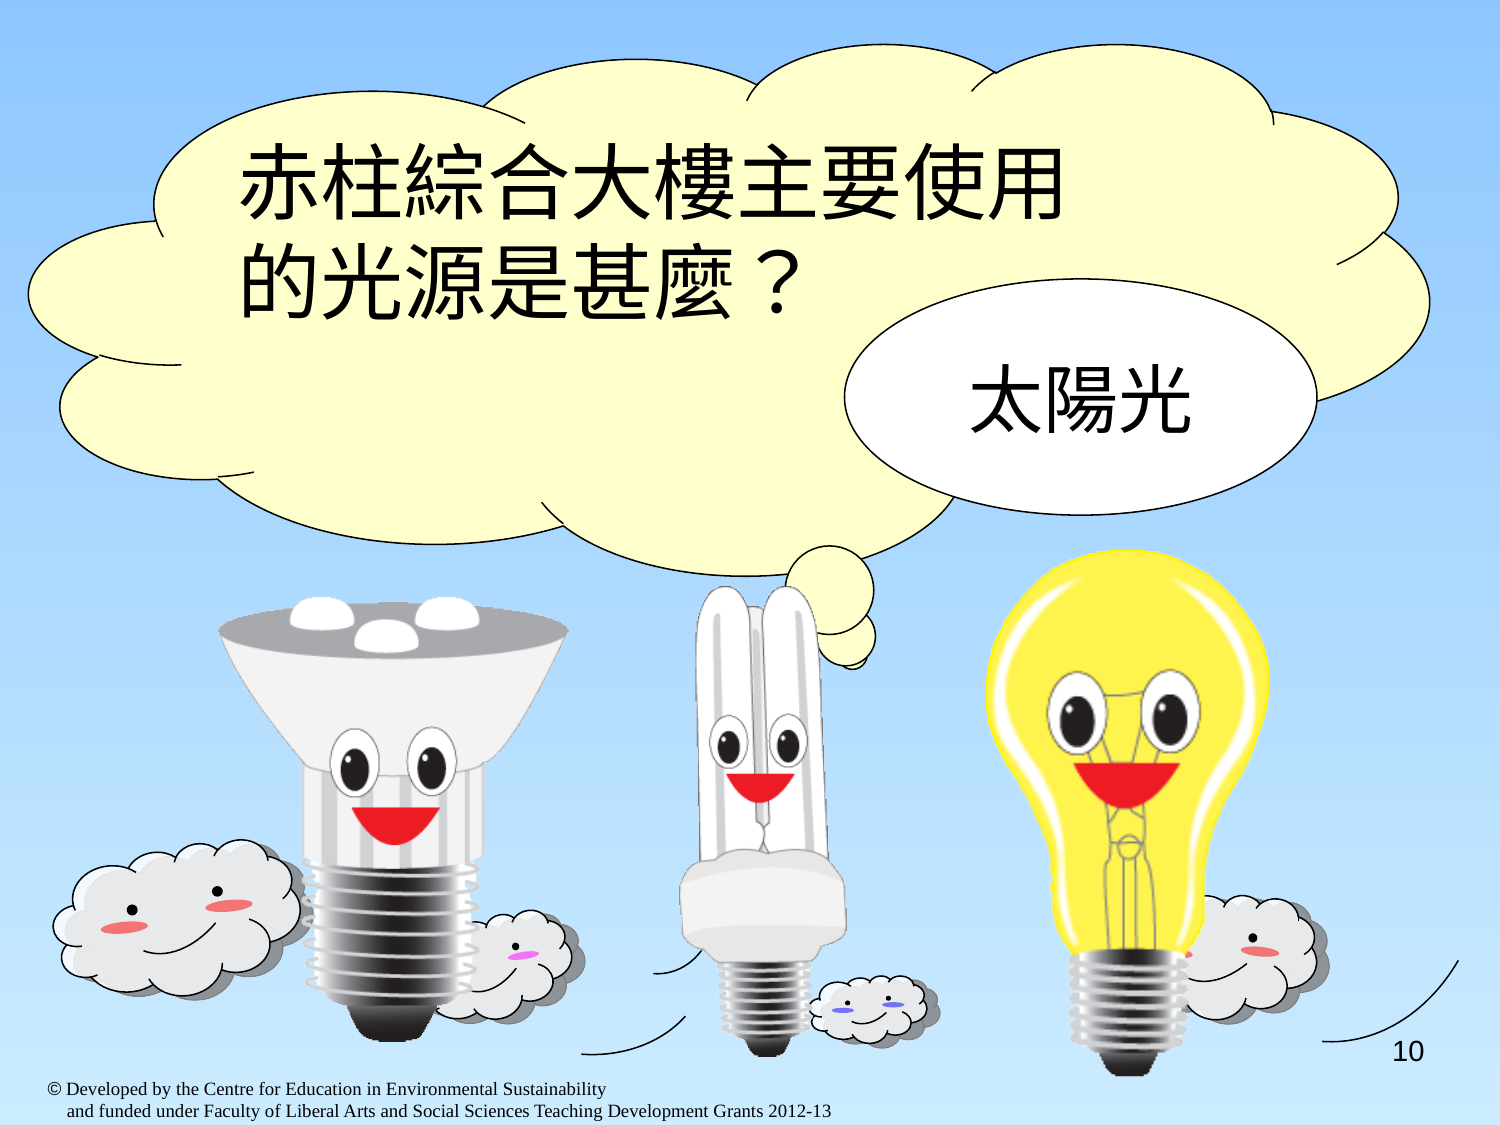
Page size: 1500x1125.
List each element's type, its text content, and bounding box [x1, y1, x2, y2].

picture [218, 597, 569, 1042]
text_box 赤柱綜合大樓主要使用的光源是甚麼？ [28, 44, 1430, 670]
slide_number 10 [1143, 1024, 1440, 1103]
text_box © Developed by the Centre for Education in Environmental Sustainability and funded under Faculty of Liberal Arts and Social Sciences Teaching Development Grants 2012-13 [33, 1069, 852, 1125]
picture [678, 585, 847, 1057]
picture [985, 550, 1270, 1079]
text_box 太陽光 [844, 278, 1317, 516]
